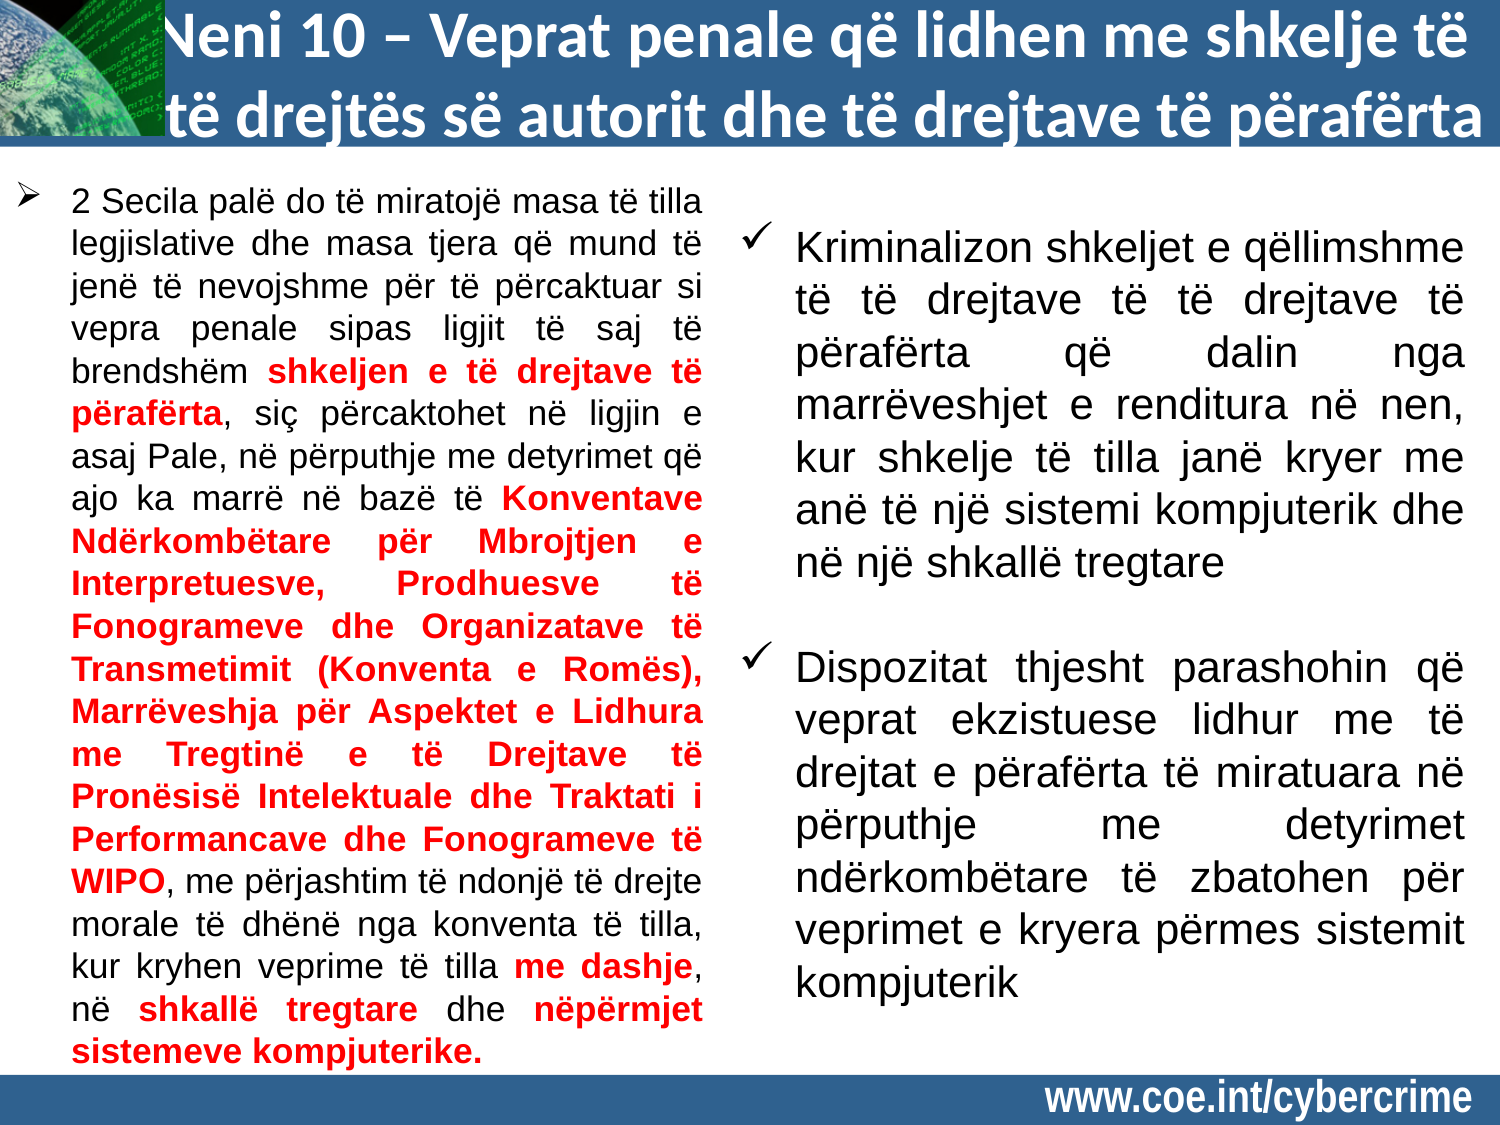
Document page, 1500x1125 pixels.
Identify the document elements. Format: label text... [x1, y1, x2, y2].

text_box 2 Secila palë do të miratojë masa të tilla legjislative dhe masa tjera që mund të jenë të nevojshme për të përcaktuar si vepra penale sipas ligjit të saj të brendshëm shkeljen e të drejtave të përafërta, siç përcaktohet në ligjin e asaj Pale, në përputhje me detyrimet që ajo ka marrë në bazë të Konventave Ndërkombëtare për Mbrojtjen e Interpretuesve, Prodhuesve të Fonogrameve dhe Organizatave të Transmetimit (Konventa e Romës), Marrëveshja për Aspektet e Lidhura me Tregtinë e të Drejtave të Pronësisë Intelektuale dhe Traktati i Performancave dhe Fonogrameve të WIPO, me përjashtim të ndonjë të drejte morale të dhënë nga konventa të tilla, kur kryhen veprime të tilla me dashje, në shkallë tregtare dhe nëpërmjet sistemeve kompjuterike. [0, 170, 718, 1079]
text_box Kriminalizon shkeljet e qëllimshme të të drejtave të të drejtave të përafërta që dalin nga marrëveshjet e renditura në nen, kur shkelje të tilla janë kryer me anë të një sistemi kompjuterik dhe në një shkallë tregtare Dispozitat thjesht parashohin që veprat ekzistuese lidhur me të drejtat e përafërta të miratuara në përputhje me detyrimet ndërkombëtare të zbatohen për veprimet e kryera përmes sistemit kompjuterik [724, 211, 1480, 1014]
text_box [0, 1073, 1030, 1125]
text_box www.coe.int/cybercrime [1030, 1059, 1500, 1125]
text_box Neni 10 – Veprat penale që lidhen me shkelje të të drejtës së autorit dhe të drejtave të përafërta [0, 0, 1500, 149]
picture [0, 0, 165, 136]
